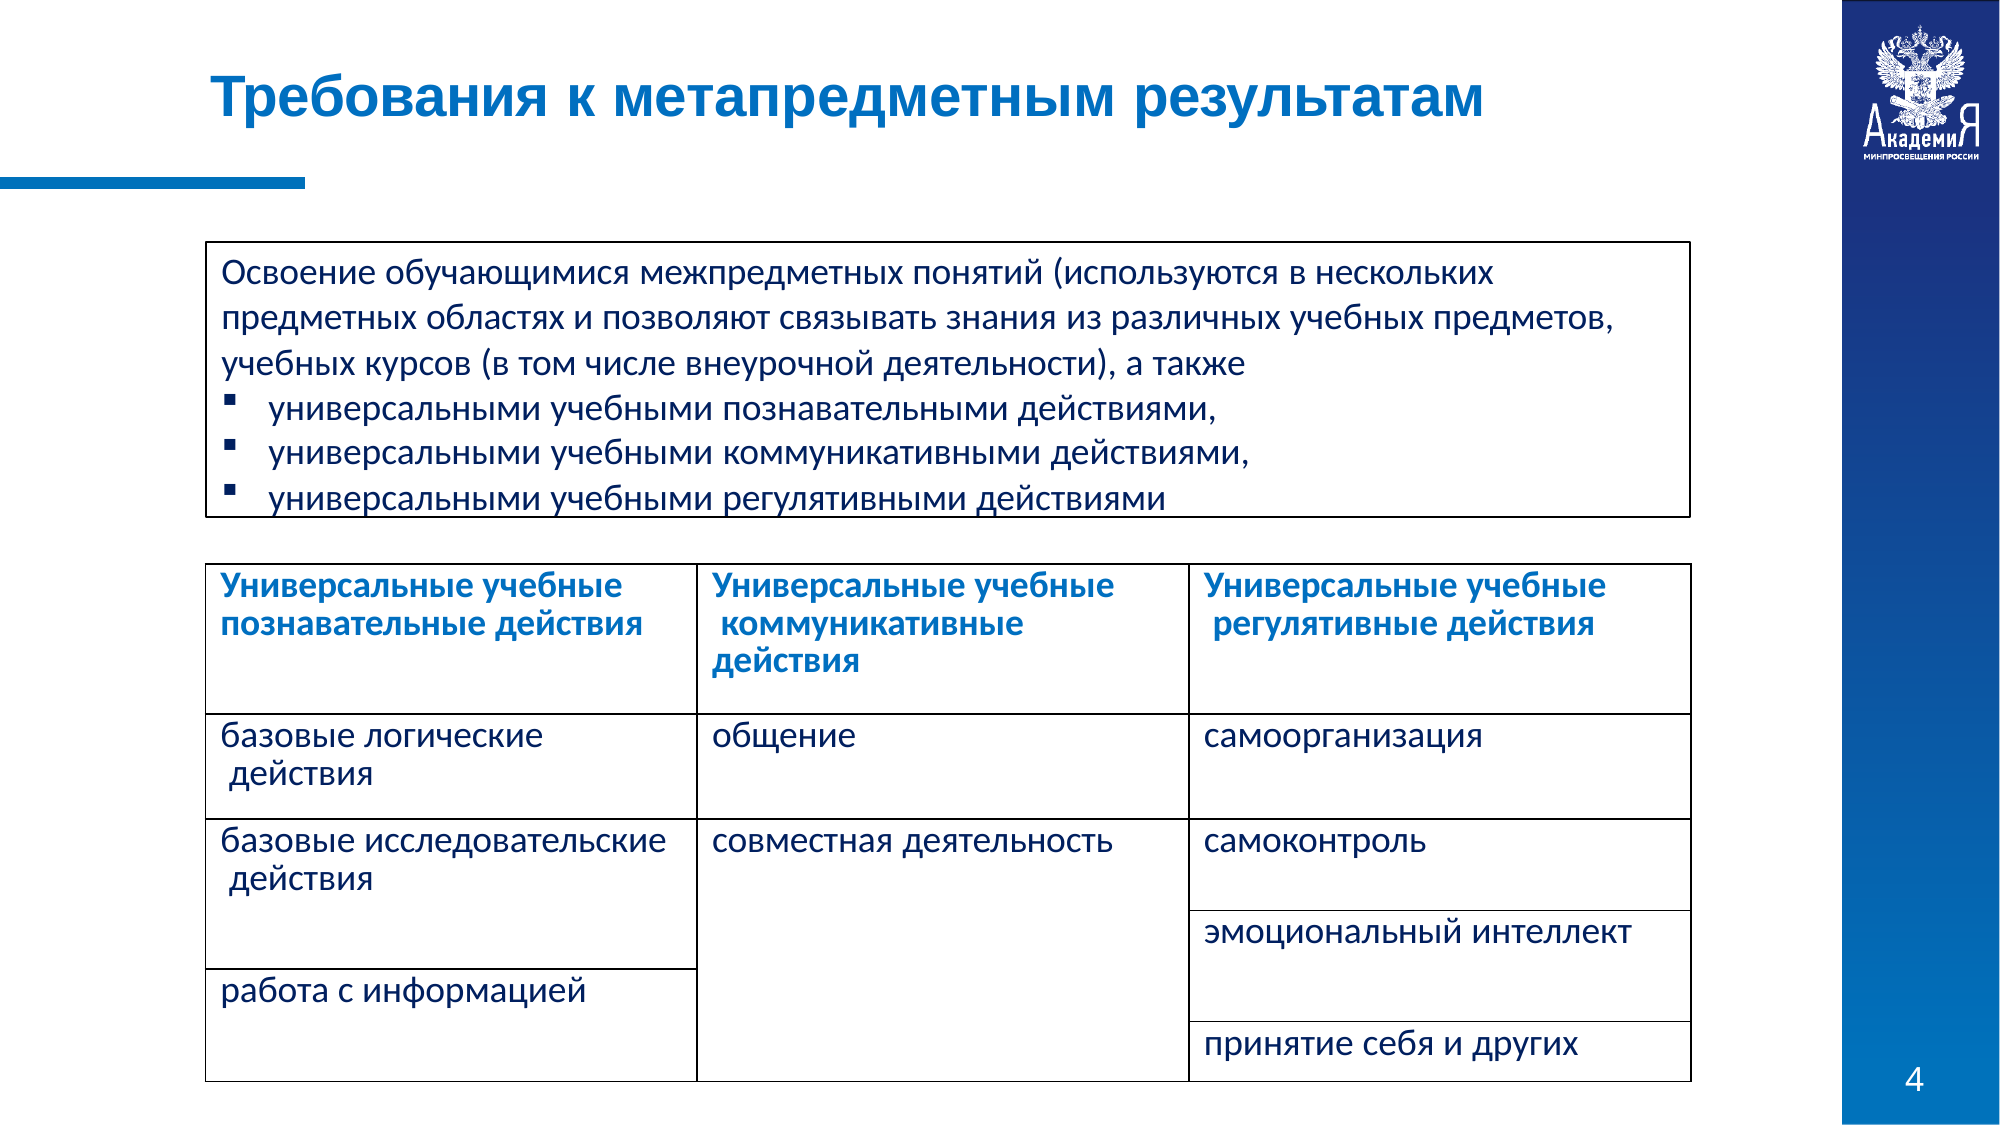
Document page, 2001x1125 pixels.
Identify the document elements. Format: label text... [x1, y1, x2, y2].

table_cell работа с информацией [206, 970, 696, 1081]
table_cell эмоциональный интеллект [1190, 911, 1690, 1021]
table_header Универсальные учебные регулятивные действия [1190, 565, 1690, 713]
table_cell базовые исследовательские действия [206, 820, 696, 968]
table_header Универсальные учебные коммуникативные действия [698, 565, 1188, 713]
table_cell базовые логические действия [206, 715, 696, 818]
table_cell принятие себя и других [1190, 1022, 1690, 1081]
text_box Освоение обучающимися межпредметных понятий (используются в нескольких предметных областях и позволяют связывать знания из различных учебных предметов, учебных курсов (в том числе внеурочной деятельности), а также универсальными учебными познавательными действиями, универсальными учебными коммуникативными действиями, универсальными учебными регулятивными действиями [206, 242, 1691, 518]
table_header Универсальные учебные познавательные действия [206, 565, 696, 713]
picture [1842, 0, 2000, 1125]
table_cell самоорганизация [1190, 715, 1690, 818]
table_cell общение [698, 715, 1188, 818]
title Требования к метапредметным результатам [208, 55, 1504, 246]
table_cell самоконтроль [1190, 820, 1690, 910]
table_cell совместная деятельность [698, 820, 1188, 1081]
slide_number 4 [1898, 1064, 1949, 1125]
